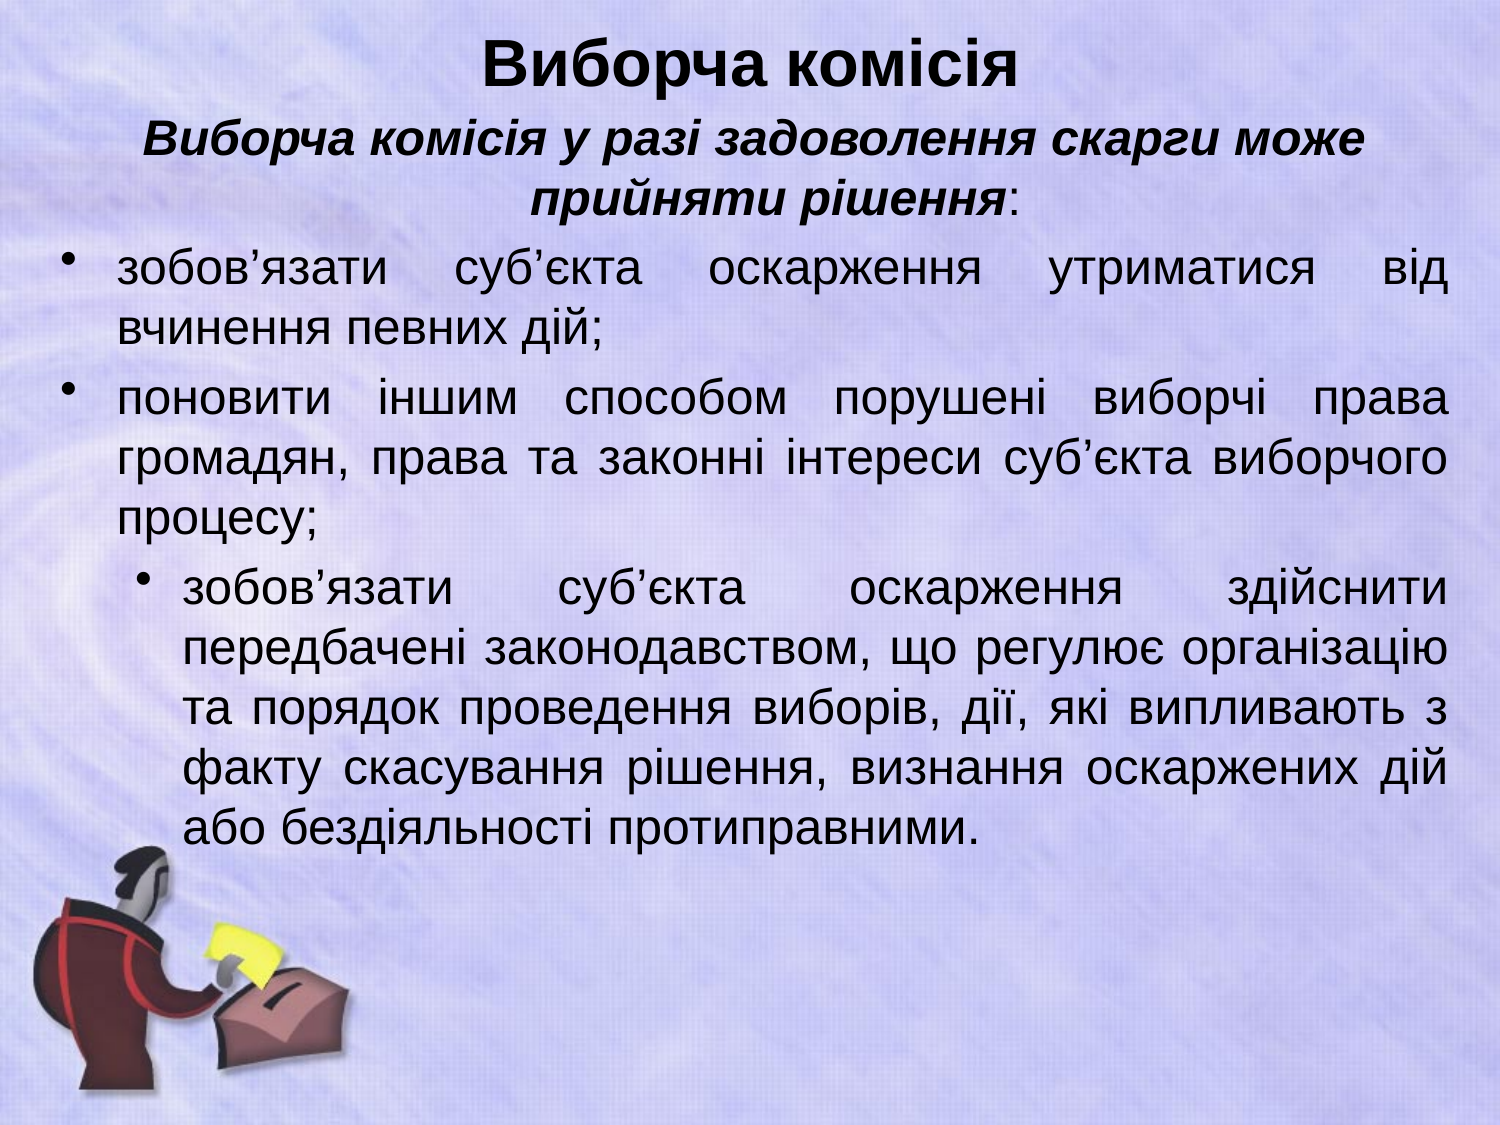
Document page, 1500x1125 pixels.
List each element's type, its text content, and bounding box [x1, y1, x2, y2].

list Виборча комісія у разі задоволення скарги може прийняти рішення: зобов’язати суб’єкта оскарження утриматися від вчинення певних дій; поновити іншим способом порушені виборчі права громадян, права та законні інтереси суб’єкта виборчого процесу; зобов’язати суб’єкта оскарження здійснити передбачені законодавством, що регулює організацію та порядок проведення виборів, дії, які випливають з факту скасування рішення, визнання оскаржених дій або бездіяльності протиправними. [45, 97, 1465, 938]
title Виборча комісія [30, 0, 1472, 108]
picture [0, 0, 1500, 1125]
